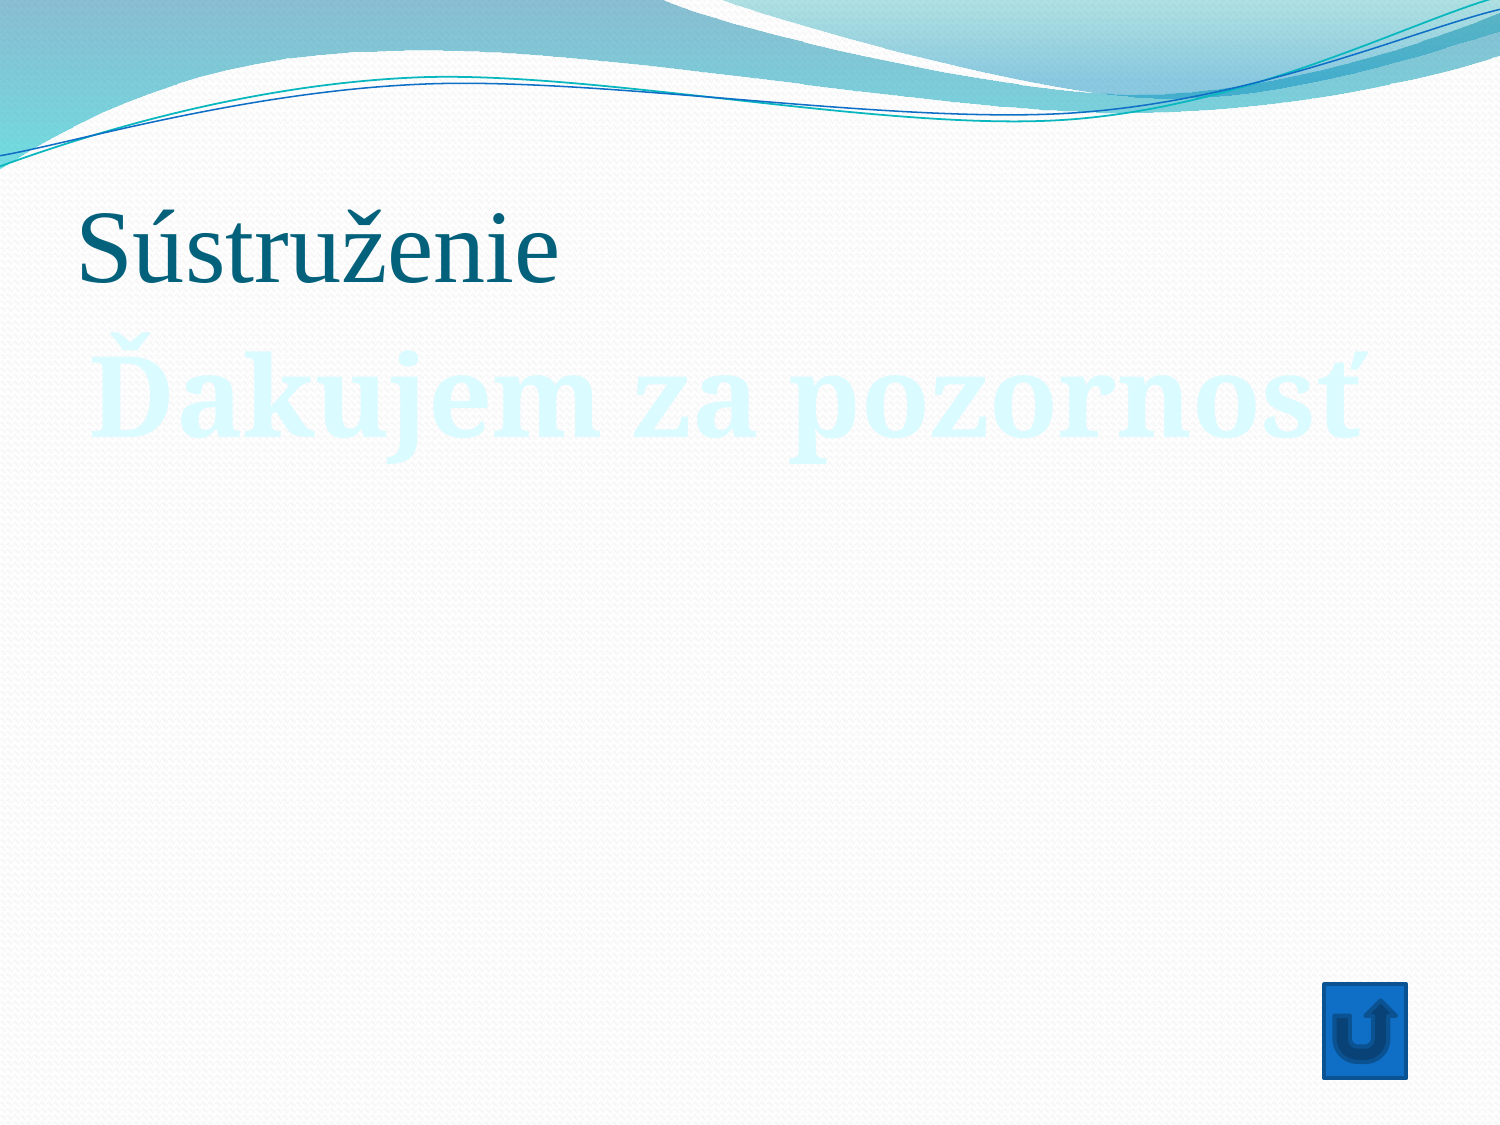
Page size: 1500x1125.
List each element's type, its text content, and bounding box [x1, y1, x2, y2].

text_box [1322, 982, 1408, 1080]
title Sústruženie [75, 115, 1425, 303]
list Ďakujem za pozornosť [75, 317, 1425, 1038]
